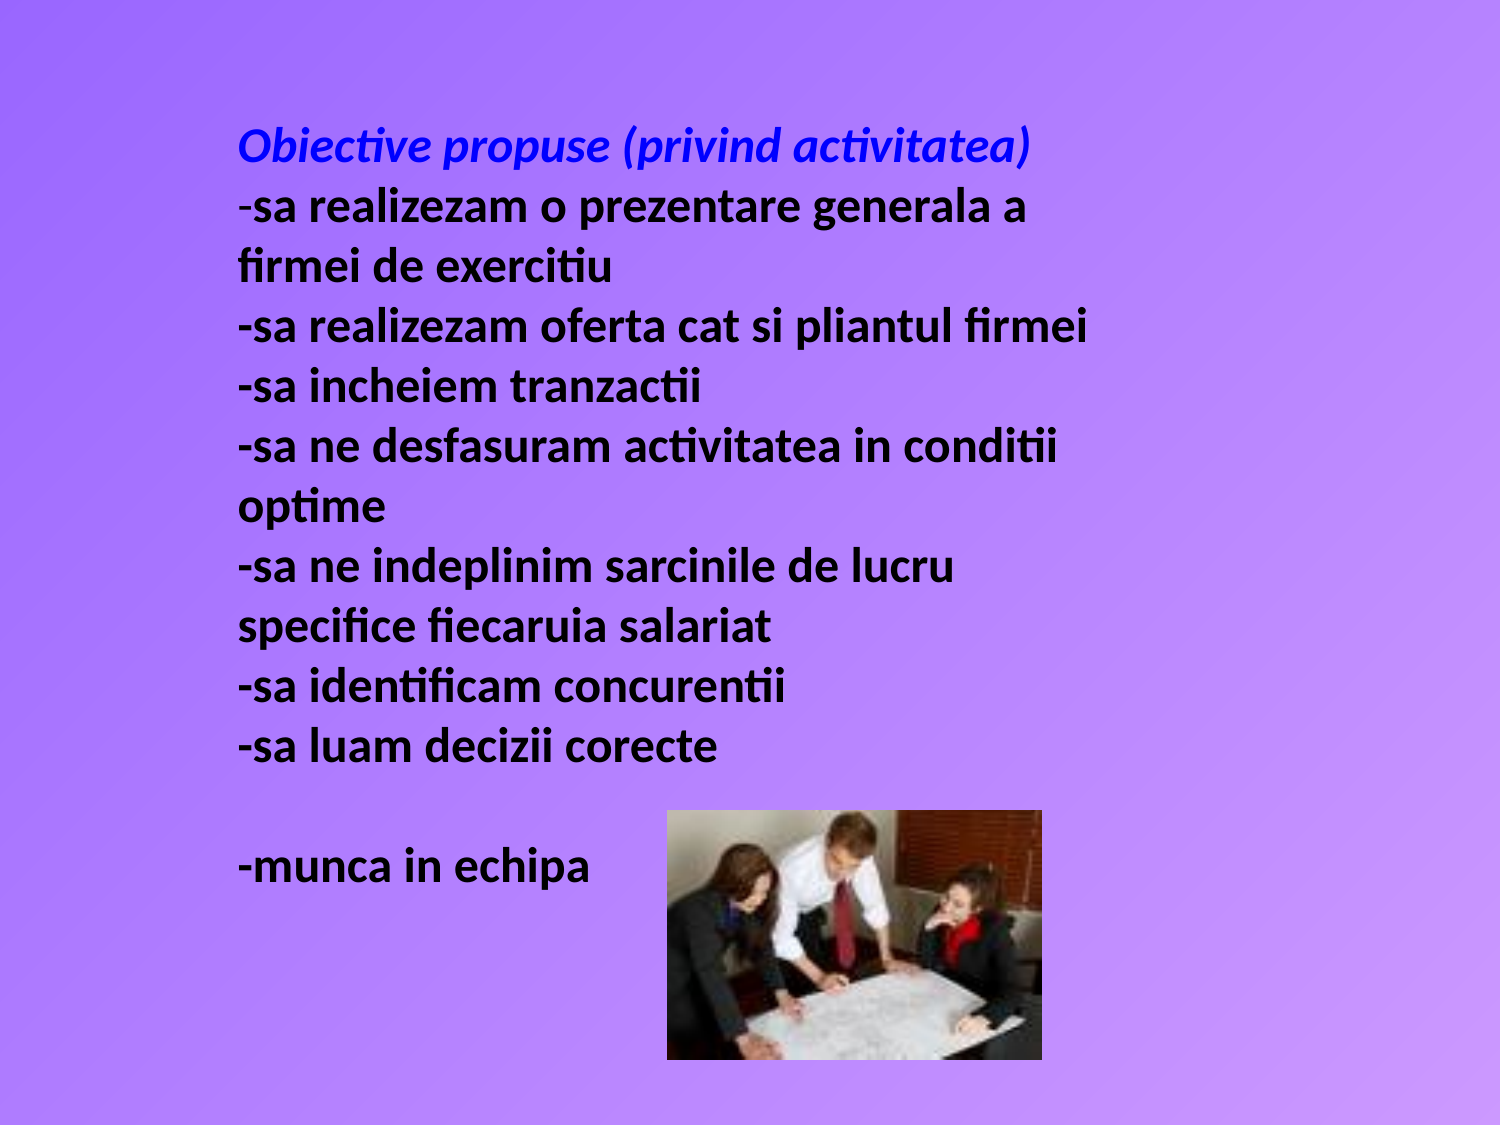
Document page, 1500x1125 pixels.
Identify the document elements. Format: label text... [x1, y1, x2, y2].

text_box Obiective propuse (privind activitatea) -sa realizezam o prezentare generala a firmei de exercitiu -sa realizezam oferta cat si pliantul firmei -sa incheiem tranzactii -sa ne desfasuram activitatea in conditii optime -sa ne indeplinim sarcinile de lucru specifice fiecaruia salariat -sa identificam concurentii -sa luam decizii corecte -munca in echipa [222, 105, 1161, 901]
picture [666, 810, 1043, 1060]
